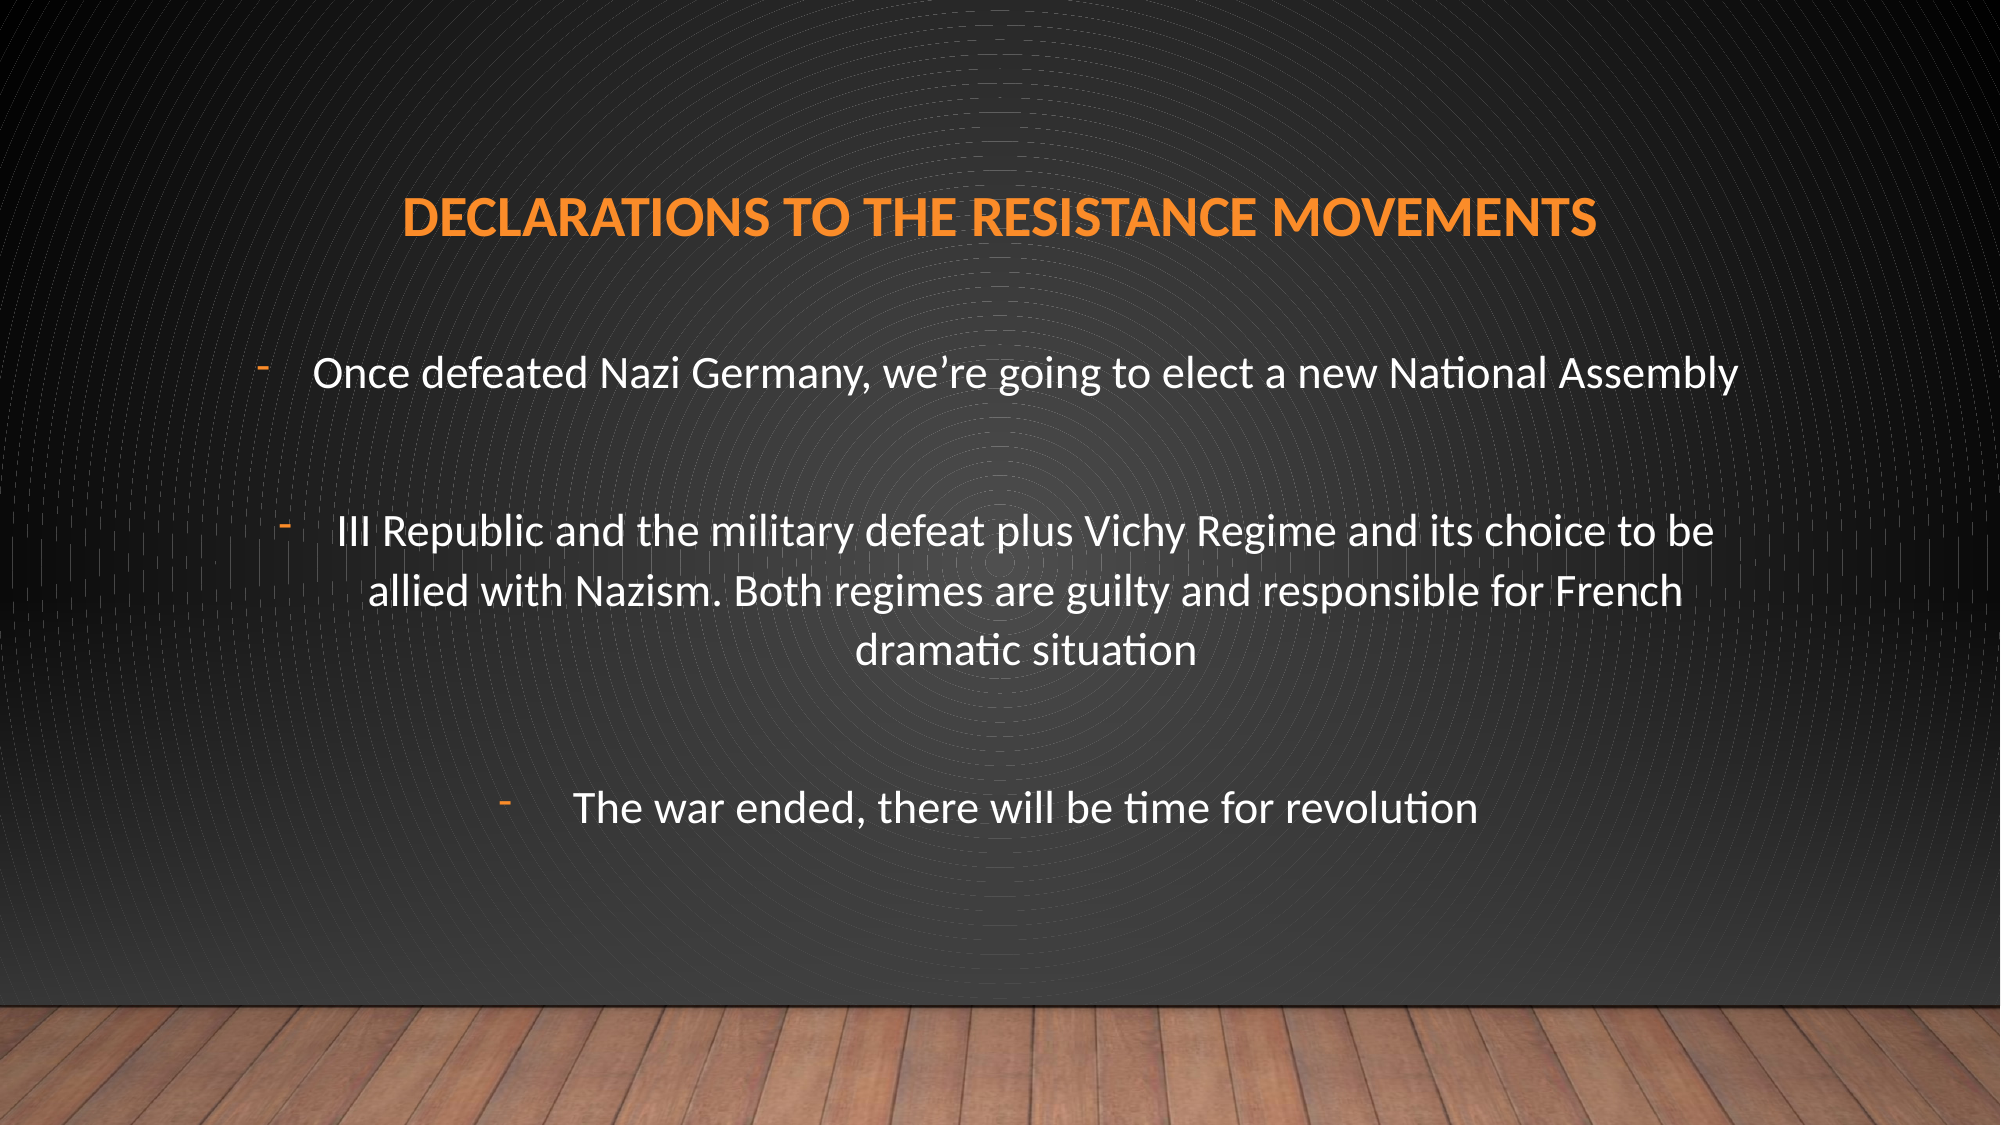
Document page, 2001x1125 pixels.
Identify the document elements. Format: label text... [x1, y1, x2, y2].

picture [0, 1005, 2000, 1125]
title DECLARATIONS TO THE RESISTANCE MOVEMENTS [238, 131, 1763, 305]
list Once defeated Nazi Germany, we’re going to elect a new National Assembly III Republic and the military defeat plus Vichy Regime and its choice to be allied with Nazism. Both regimes are guilty and responsible for French dramatic situation The war ended, there will be time for revolution [238, 330, 1763, 897]
